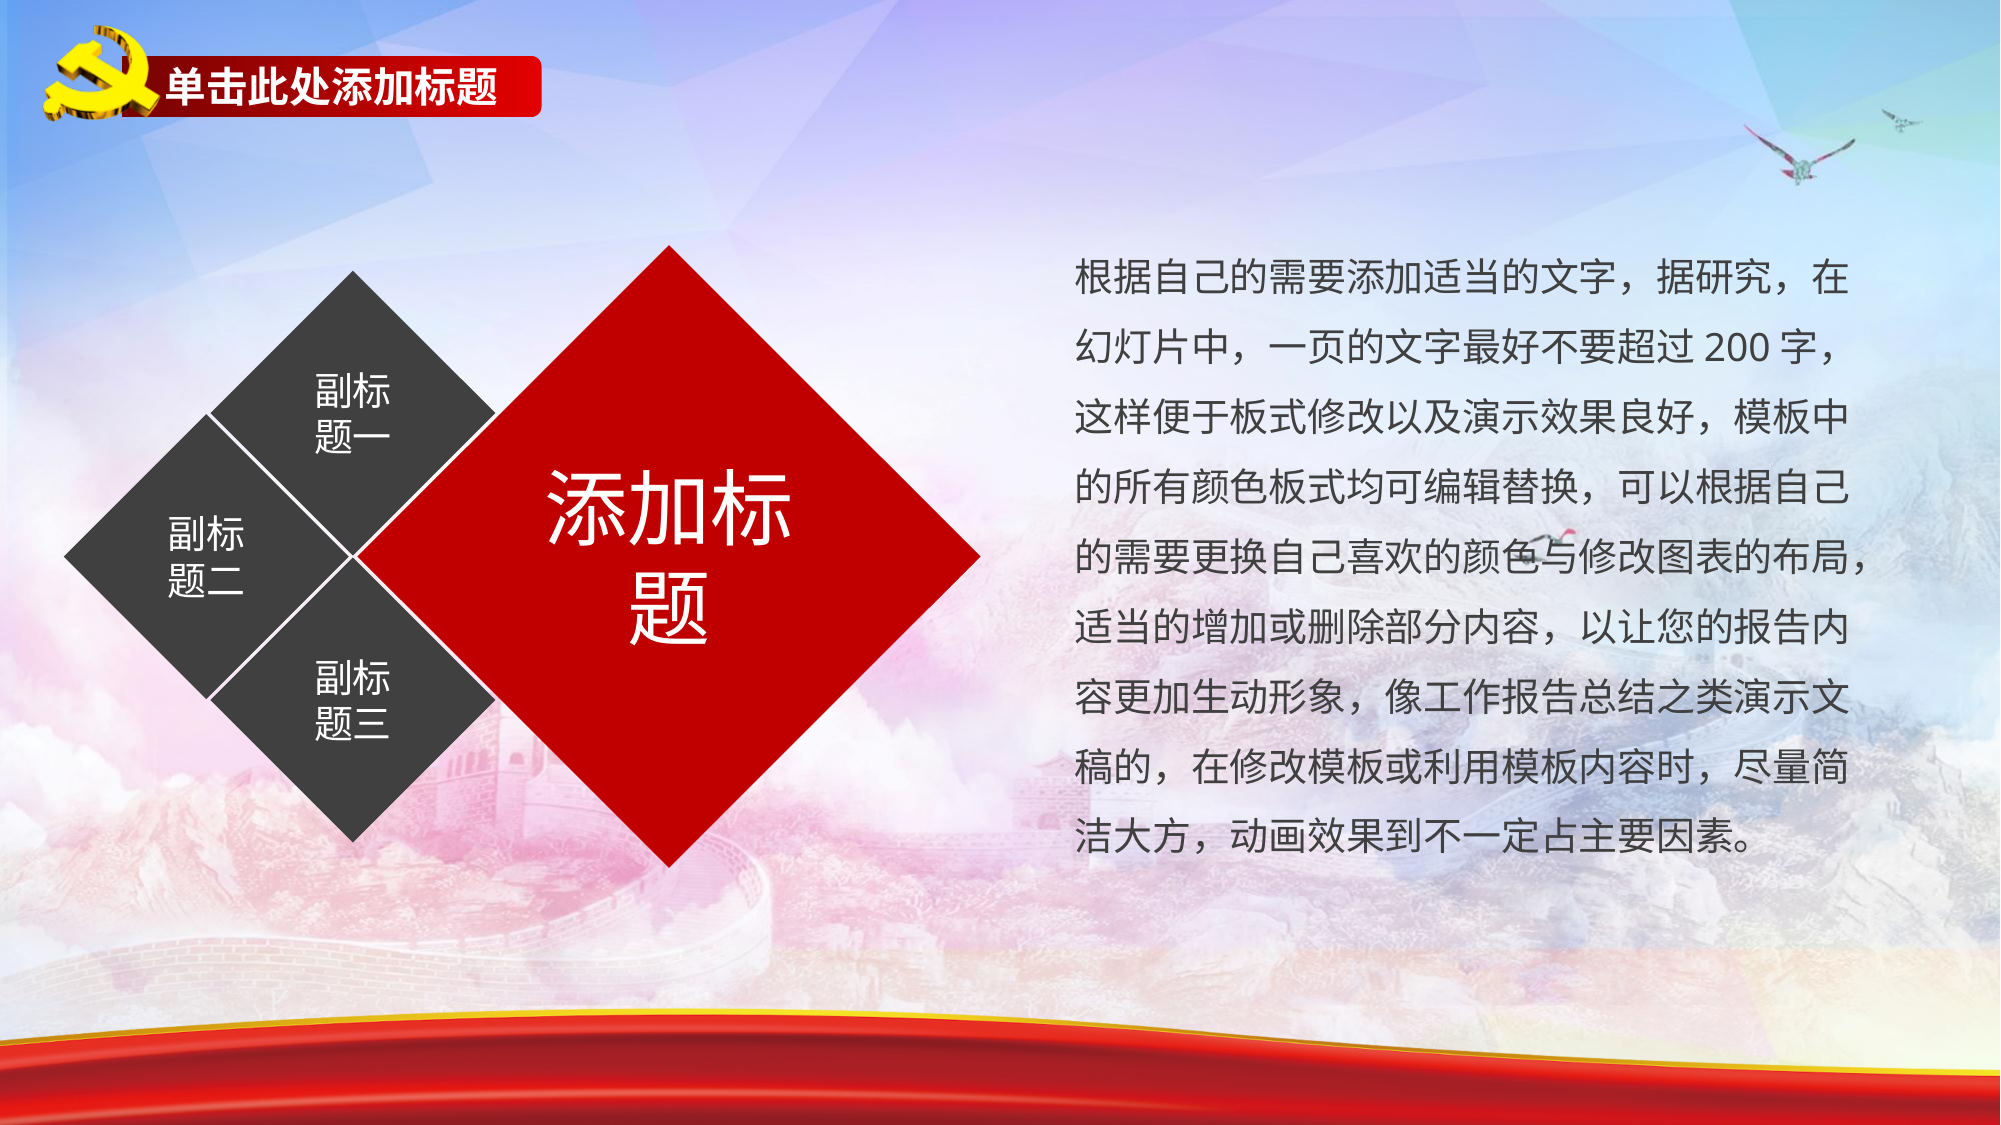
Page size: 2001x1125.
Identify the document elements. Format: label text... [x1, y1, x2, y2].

text_box 单击此处添加标题 [178, 53, 514, 119]
text_box 添加标题 [355, 243, 983, 870]
text_box 副标题一 [209, 269, 497, 556]
text_box 根据自己的需要添加适当的文字，据研究，在幻灯片中，一页的文字最好不要超过200字，这样便于板式修改以及演示效果良好，模板中的所有颜色板式均可编辑替换，可以根据自己的需要更换自己喜欢的颜色与修改图表的布局，适当的增加或删除部分内容，以让您的报告内容更加生动形象，像工作报告总结之类演示文稿的，在修改模板或利用模板内容时，尽量简洁大方，动画效果到不一定占主要因素。 [1052, 229, 1892, 938]
text_box 副标题二 [62, 412, 351, 701]
text_box 副标题三 [209, 555, 497, 845]
text_box [514, 54, 543, 118]
picture [0, 0, 2001, 1125]
